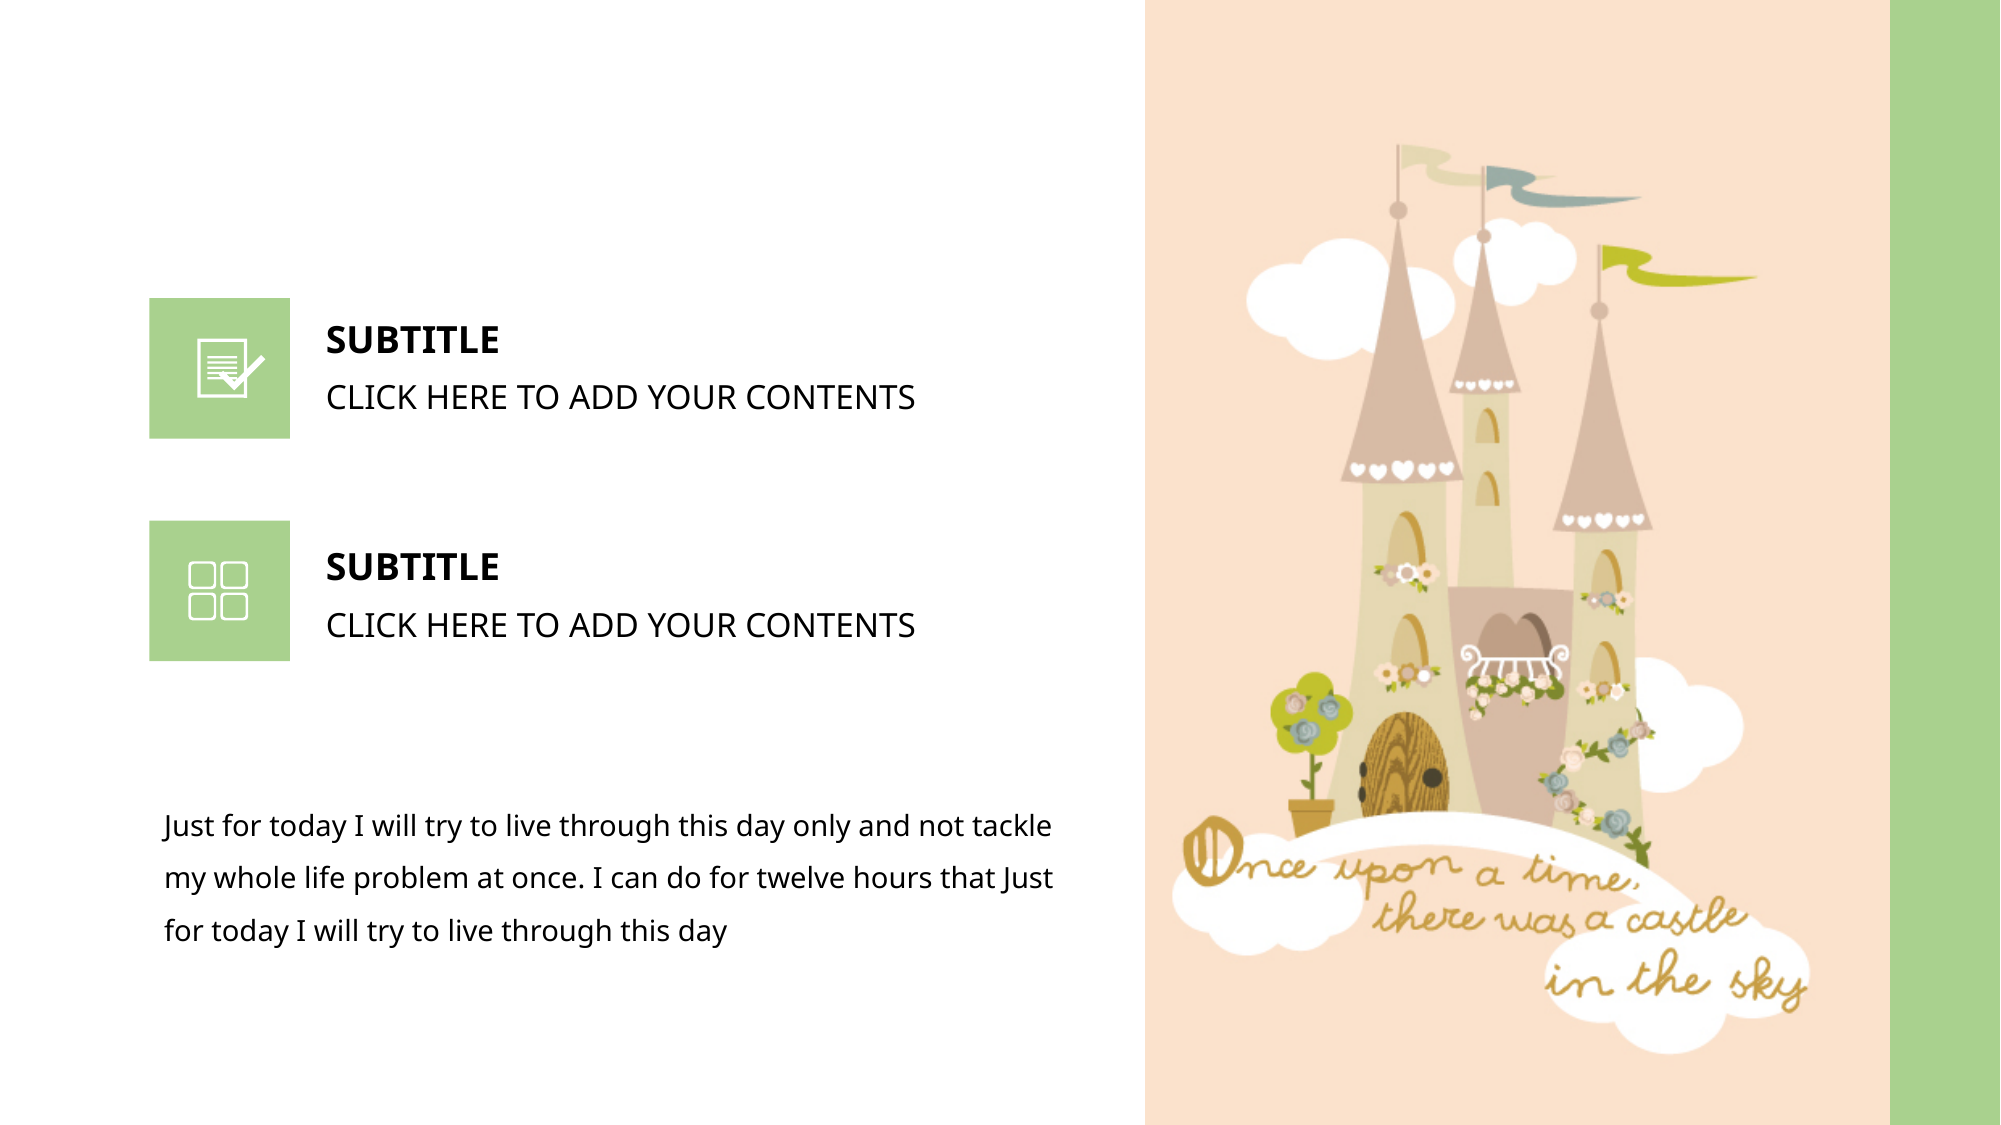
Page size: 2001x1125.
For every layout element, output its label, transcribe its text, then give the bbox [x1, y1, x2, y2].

text_box CLICK HERE TO ADD YOUR CONTENTS [311, 368, 964, 424]
text_box Just for today I will try to live through this day only and not tackle my whole life problem at once. I can do for twelve hours that Just for today I will try to live through this day [149, 782, 1099, 955]
text_box [187, 560, 218, 622]
text_box [1890, 0, 2000, 1125]
text_box SUBTITLE [311, 308, 702, 368]
text_box CLICK HERE TO ADD YOUR CONTENTS [311, 596, 964, 652]
text_box [219, 560, 250, 622]
picture [1144, 0, 1890, 1125]
text_box SUBTITLE [311, 536, 702, 596]
text_box [148, 520, 291, 662]
text_box [148, 297, 291, 440]
text_box [196, 337, 267, 399]
